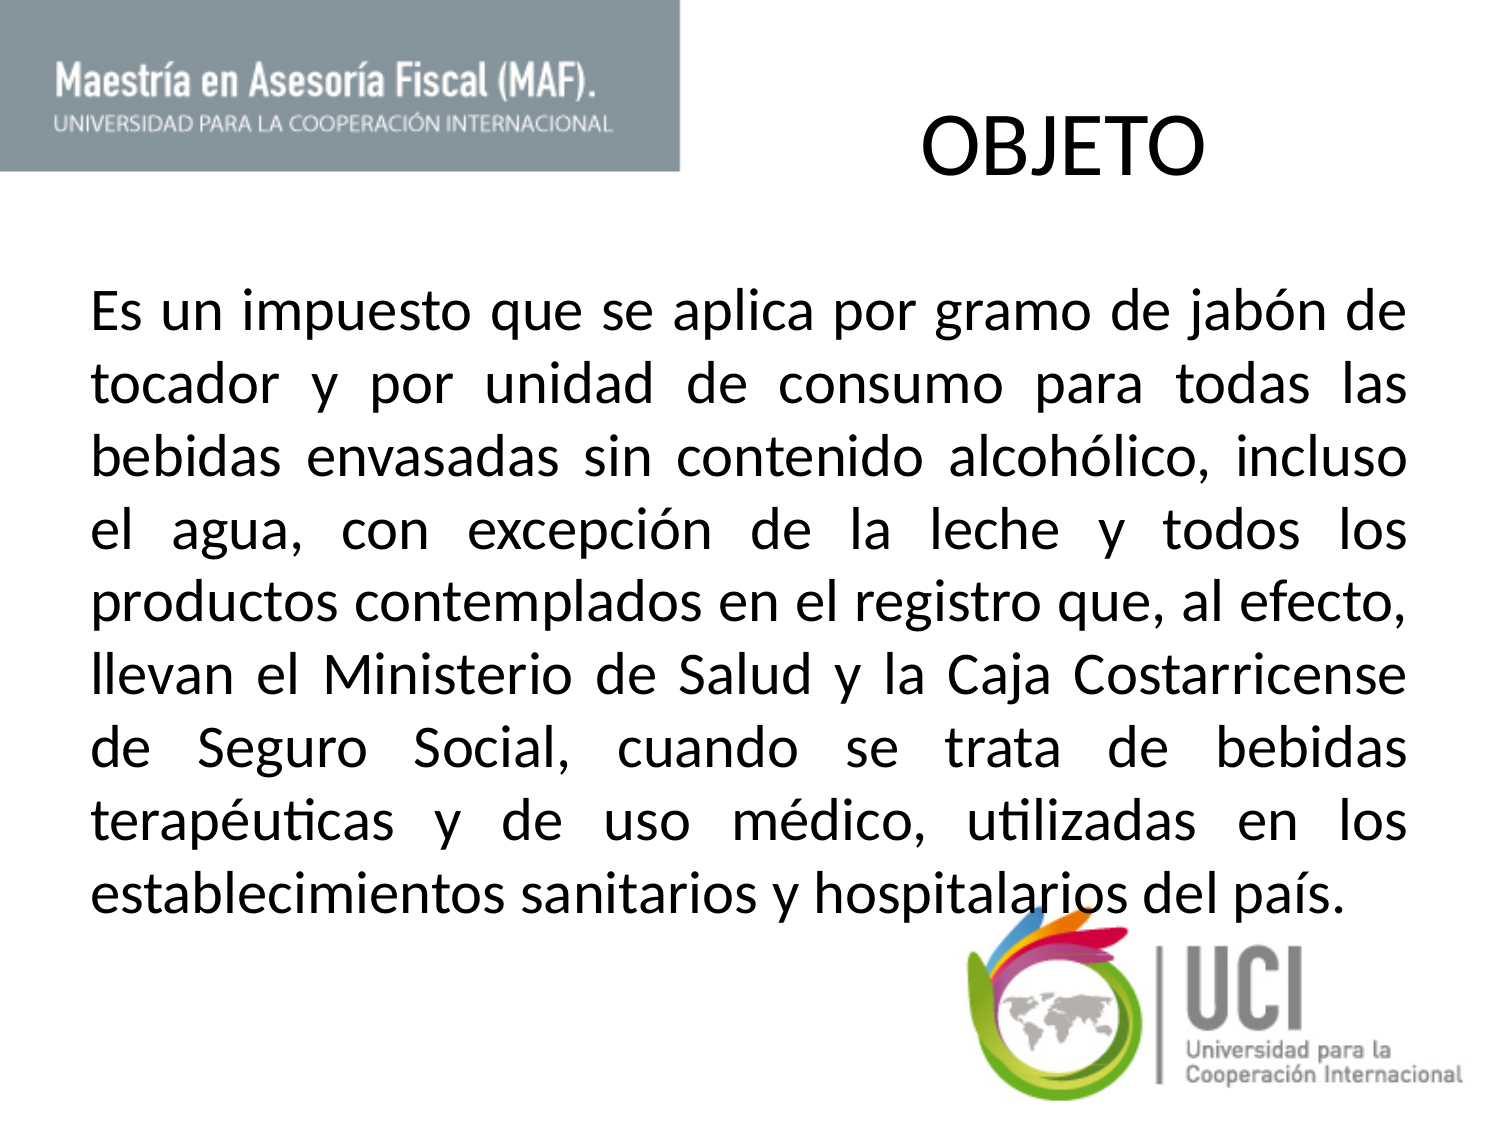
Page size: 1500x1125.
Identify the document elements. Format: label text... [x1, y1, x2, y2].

title OBJETO [702, 45, 1425, 233]
picture [0, 0, 1500, 1125]
list Es un impuesto que se aplica por gramo de jabón de tocador y por unidad de consumo para todas las bebidas envasadas sin contenido alcohólico, incluso el agua, con excepción de la leche y todos los productos contemplados en el registro que, al efecto, llevan el Ministerio de Salud y la Caja Costarricense de Seguro Social, cuando se trata de bebidas terapéuticas y de uso médico, utilizadas en los establecimientos sanitarios y hospitalarios del país. [75, 262, 1425, 1005]
